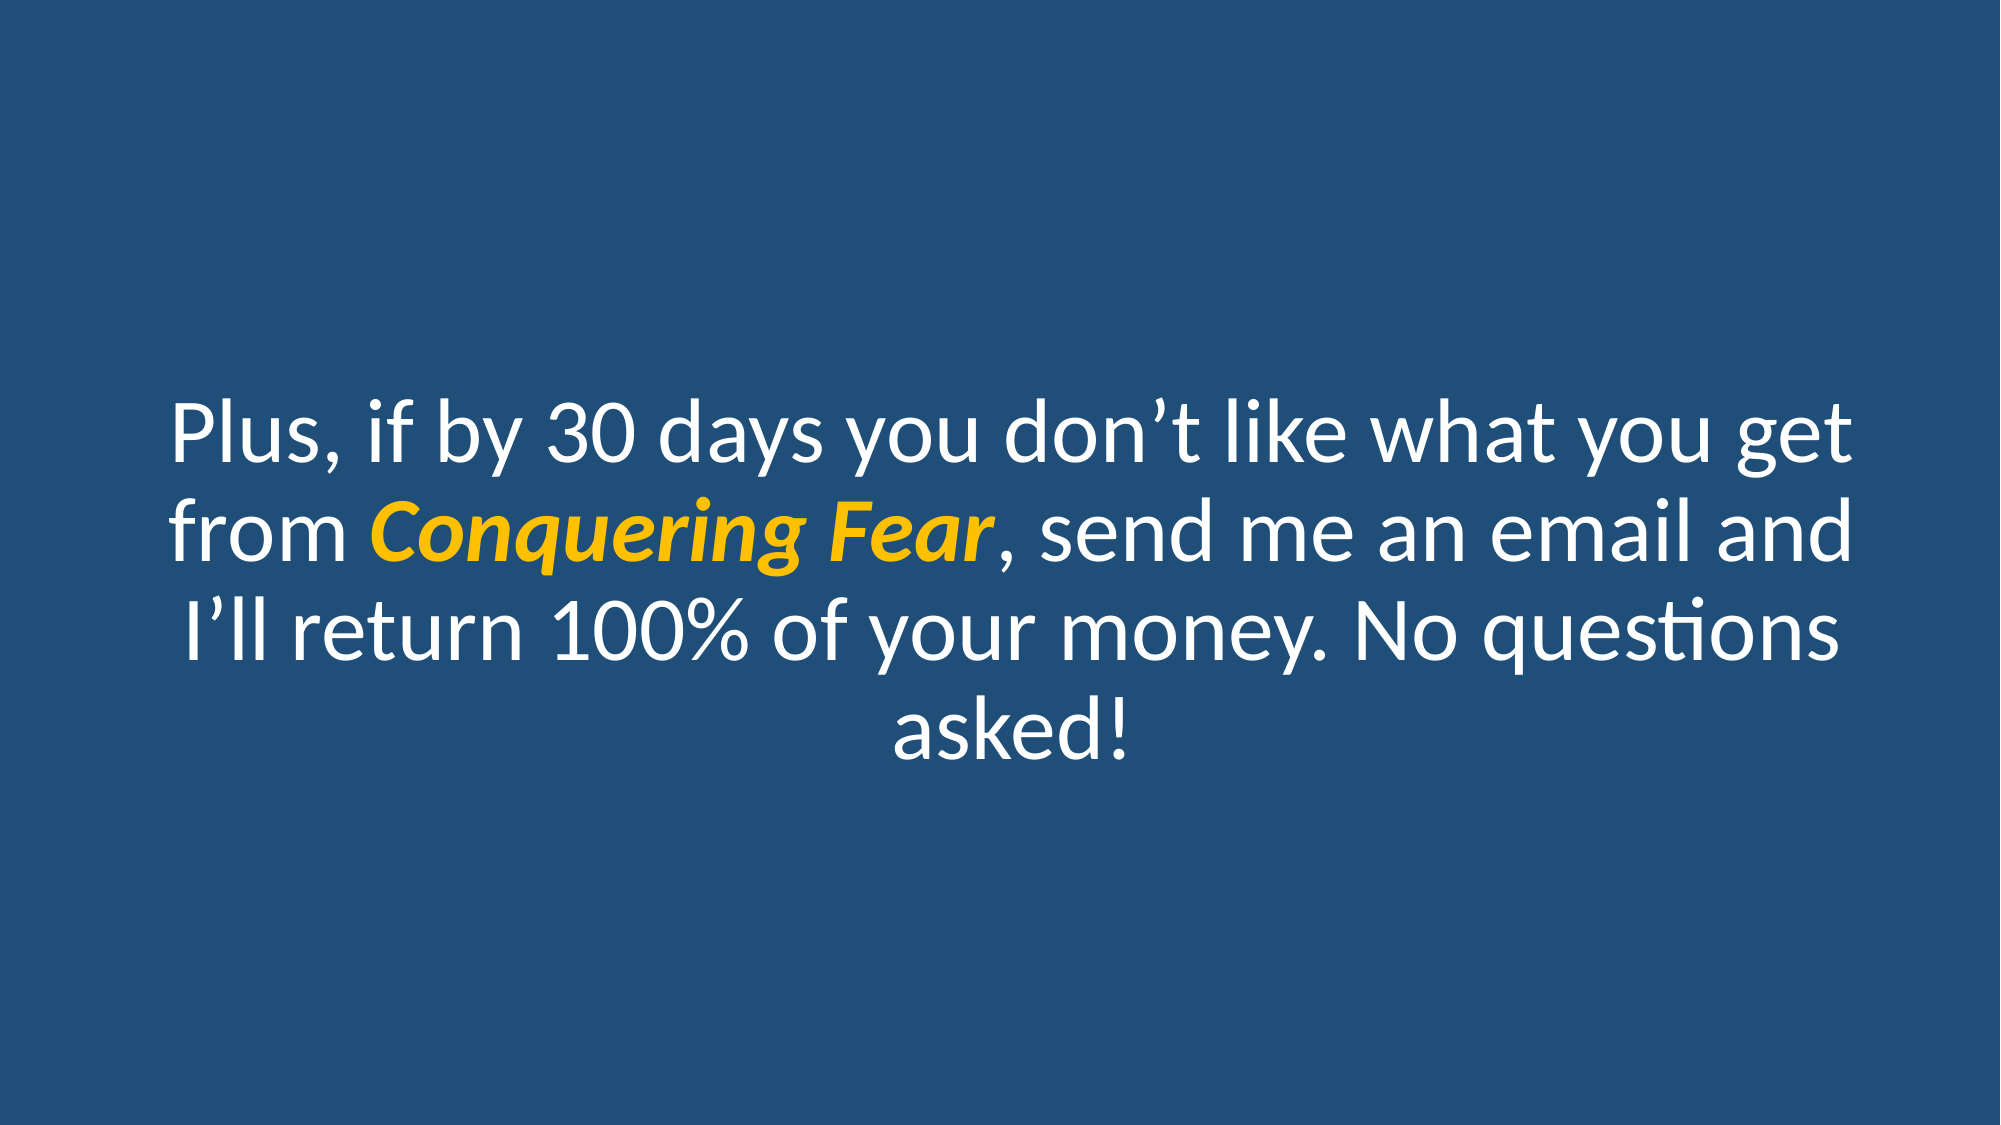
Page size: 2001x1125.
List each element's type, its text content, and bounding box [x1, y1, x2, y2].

list Plus, if by 30 days you don’t like what you get from Conquering Fear, send me an email and I’ll return 100% of your money. No questions asked! [150, 375, 1876, 960]
